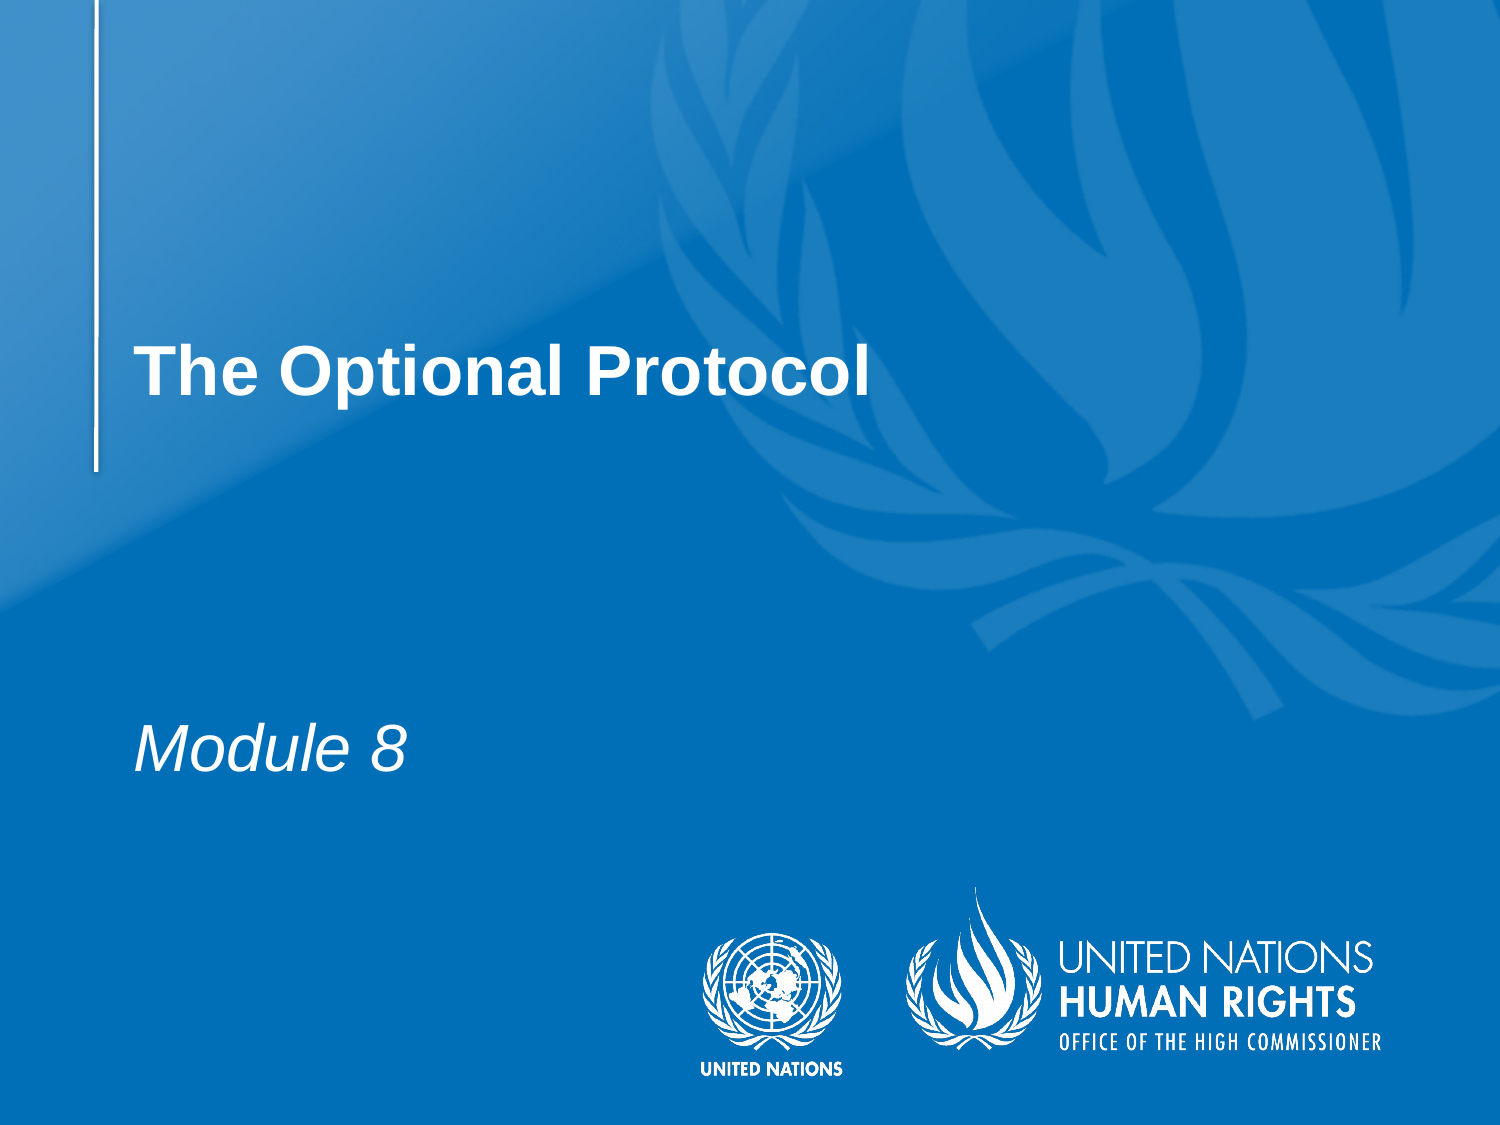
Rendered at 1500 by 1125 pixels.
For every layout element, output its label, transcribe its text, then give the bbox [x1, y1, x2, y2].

title The Optional Protocol [118, 316, 1325, 506]
picture [0, 0, 1500, 1125]
subtitle Module 8 [118, 696, 1200, 858]
